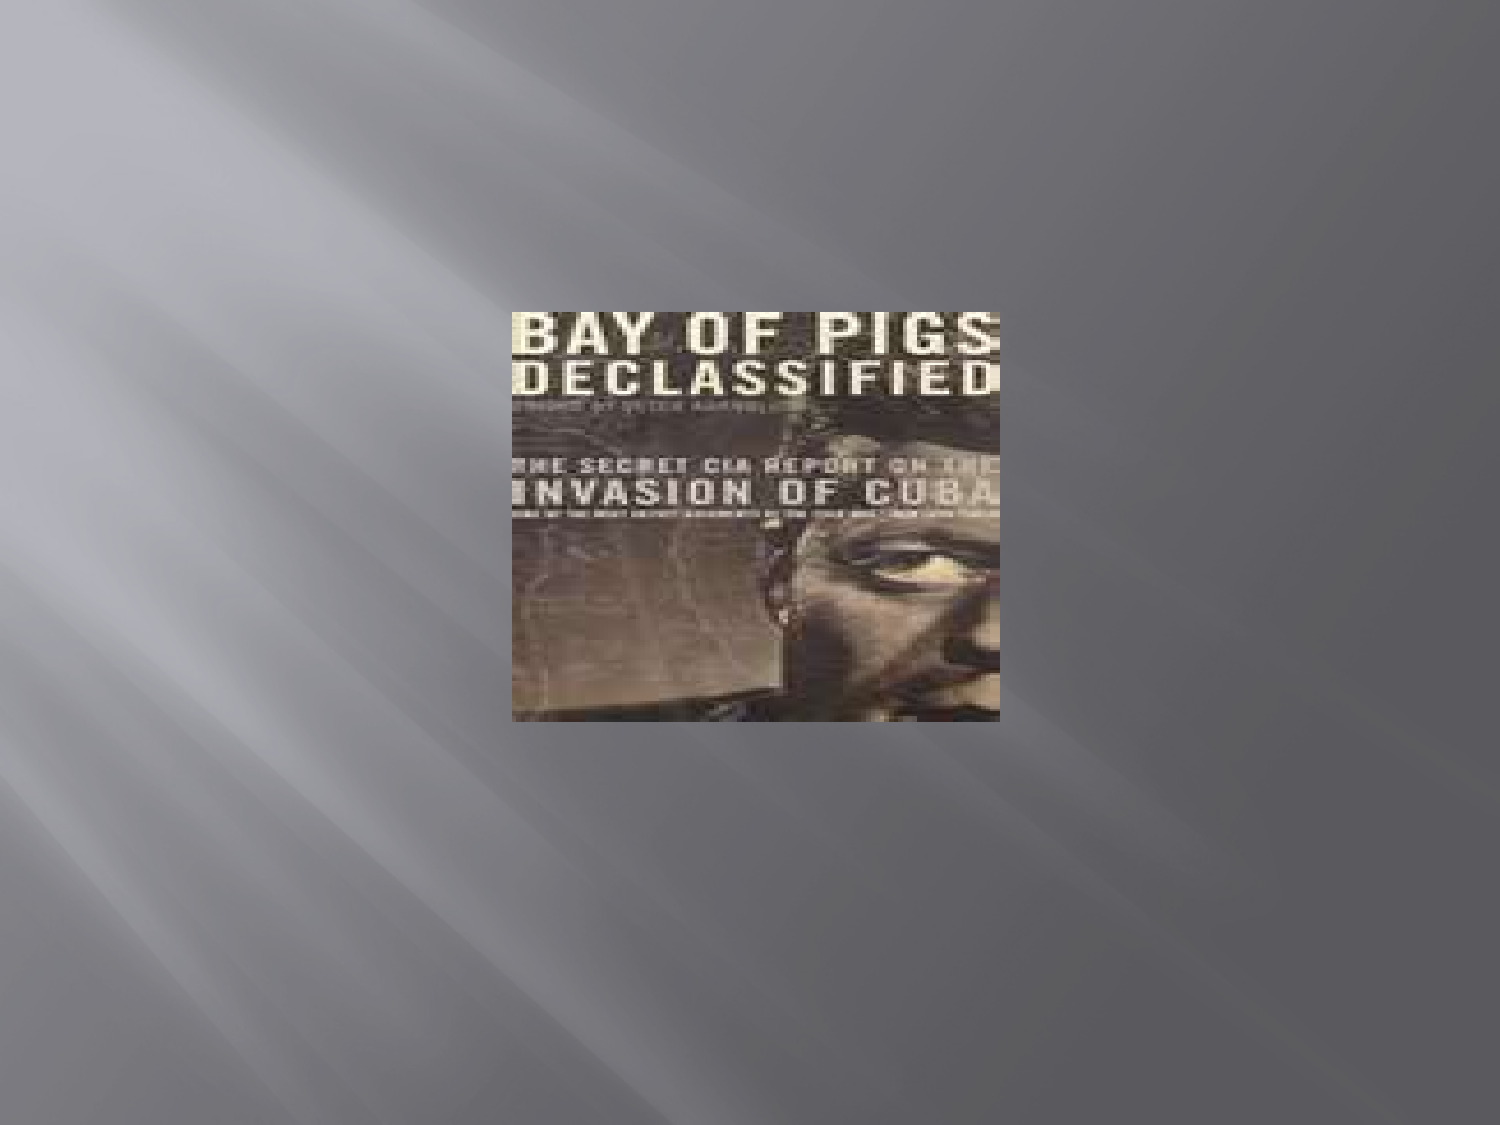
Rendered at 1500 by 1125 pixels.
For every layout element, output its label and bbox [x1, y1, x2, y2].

picture [512, 312, 1001, 723]
